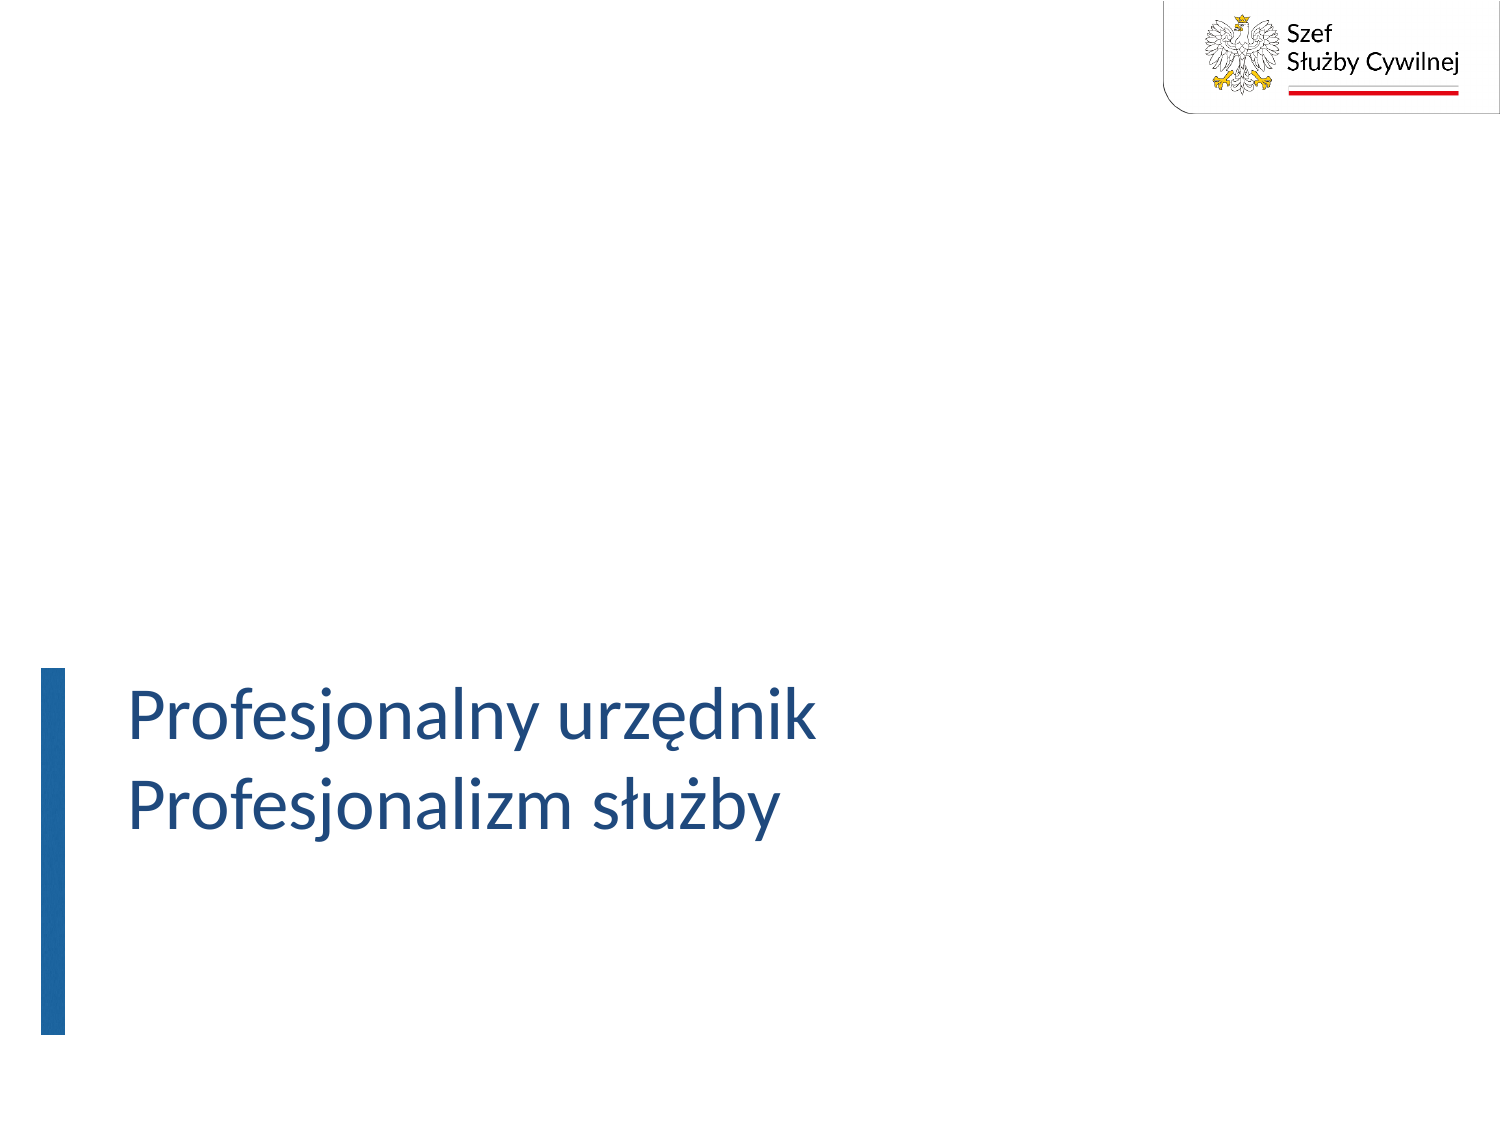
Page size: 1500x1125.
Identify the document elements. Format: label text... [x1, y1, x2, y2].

picture [41, 668, 65, 1035]
title Profesjonalny urzędnik Profesjonalizm służby [112, 656, 1388, 881]
picture [1163, 0, 1500, 114]
